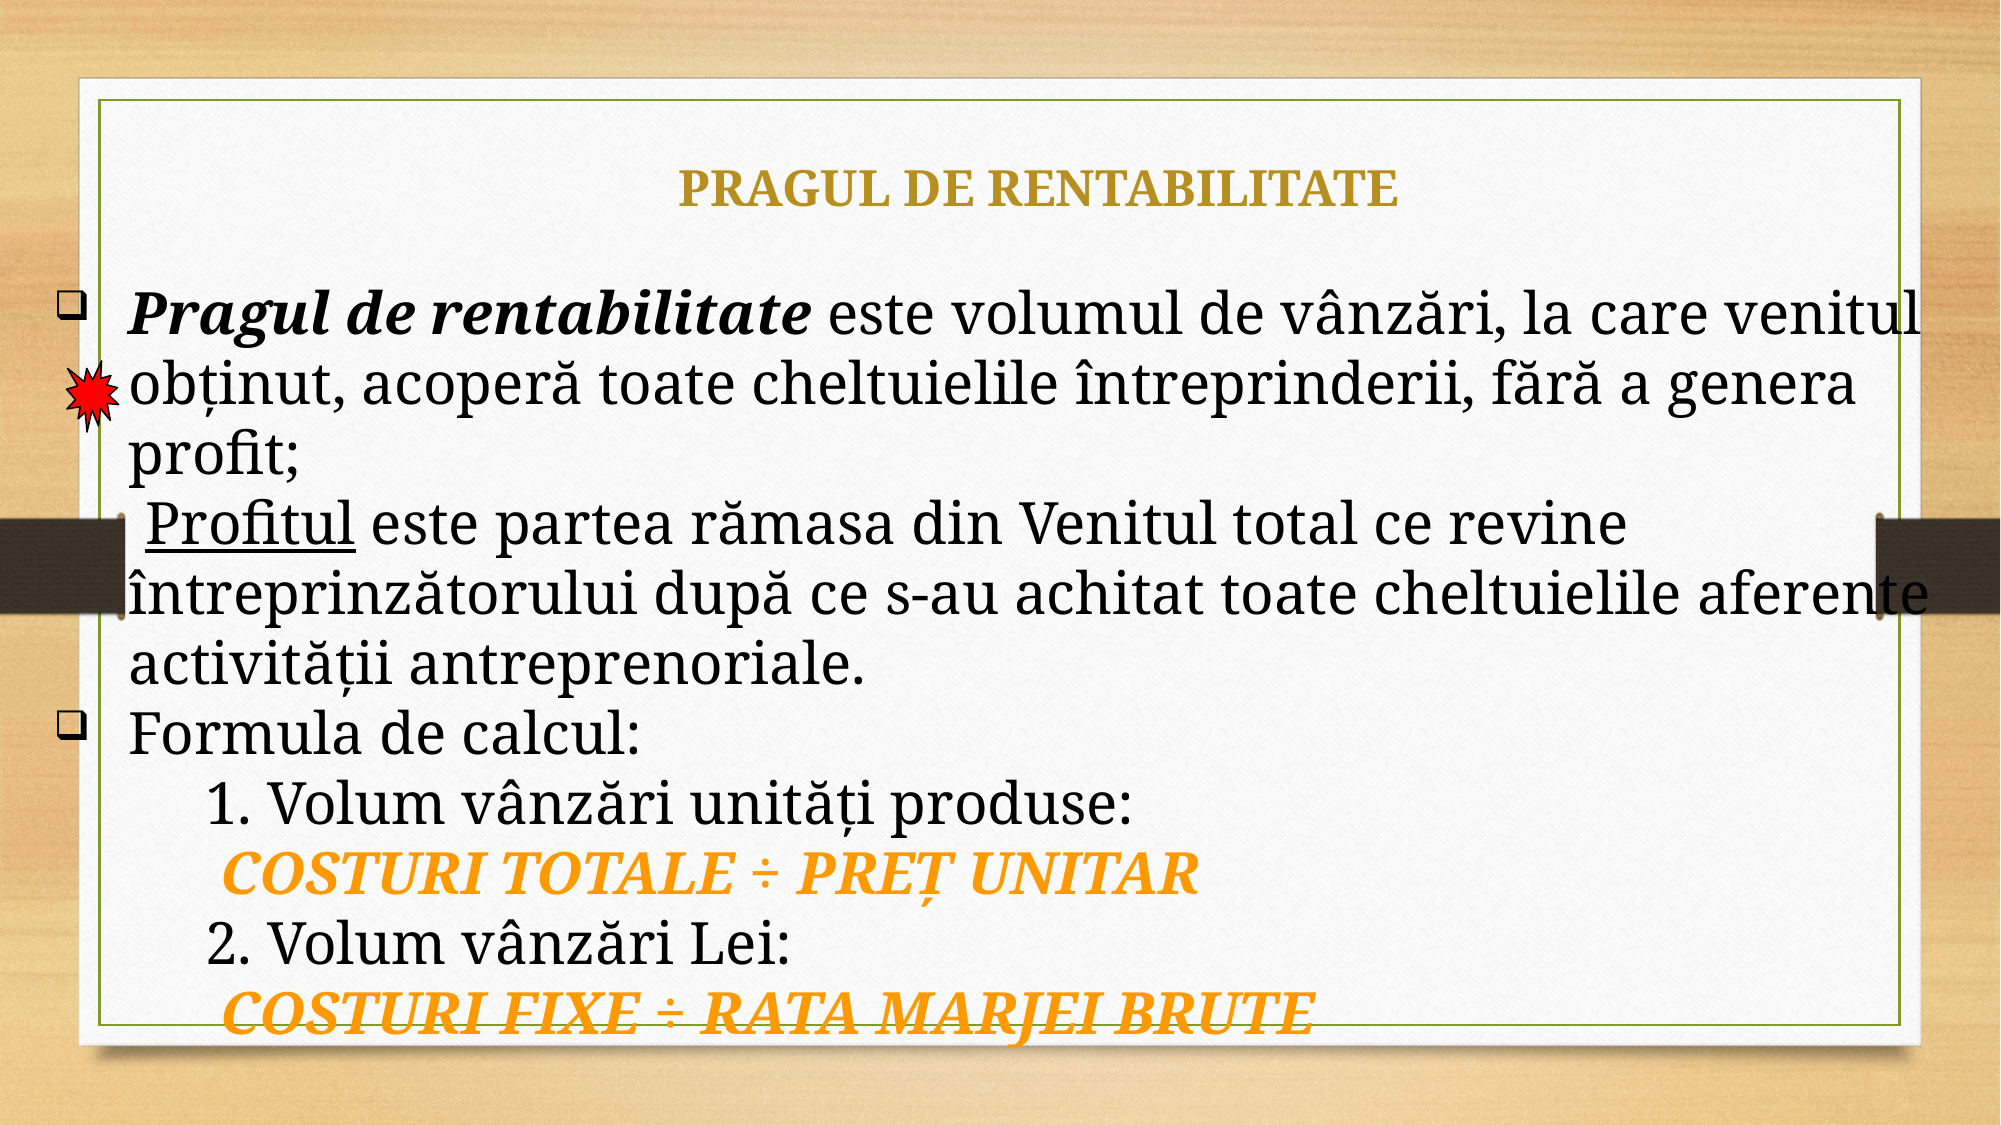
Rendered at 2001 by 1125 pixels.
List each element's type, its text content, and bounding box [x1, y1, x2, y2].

picture [0, 0, 2001, 1125]
text_box [66, 360, 119, 432]
picture [101, 101, 1898, 148]
text_box PRAGUL DE RENTABILITATE Pragul de rentabilitate este volumul de vânzări, la care venitul obținut, acoperă toate cheltuielile întreprinderii, fără a genera profit; Profitul este partea rămasa din Venitul total ce revine întreprinzătorului după ce s-au achitat toate cheltuielile aferente activității antreprenoriale. Formula de calcul: 1. Volum vânzări unități produse: COSTURI TOTALE ÷ PREȚ UNITAR 2. Volum vânzări Lei: COSTURI FIXE ÷ RATA MARJEI BRUTE [39, 148, 1961, 1125]
